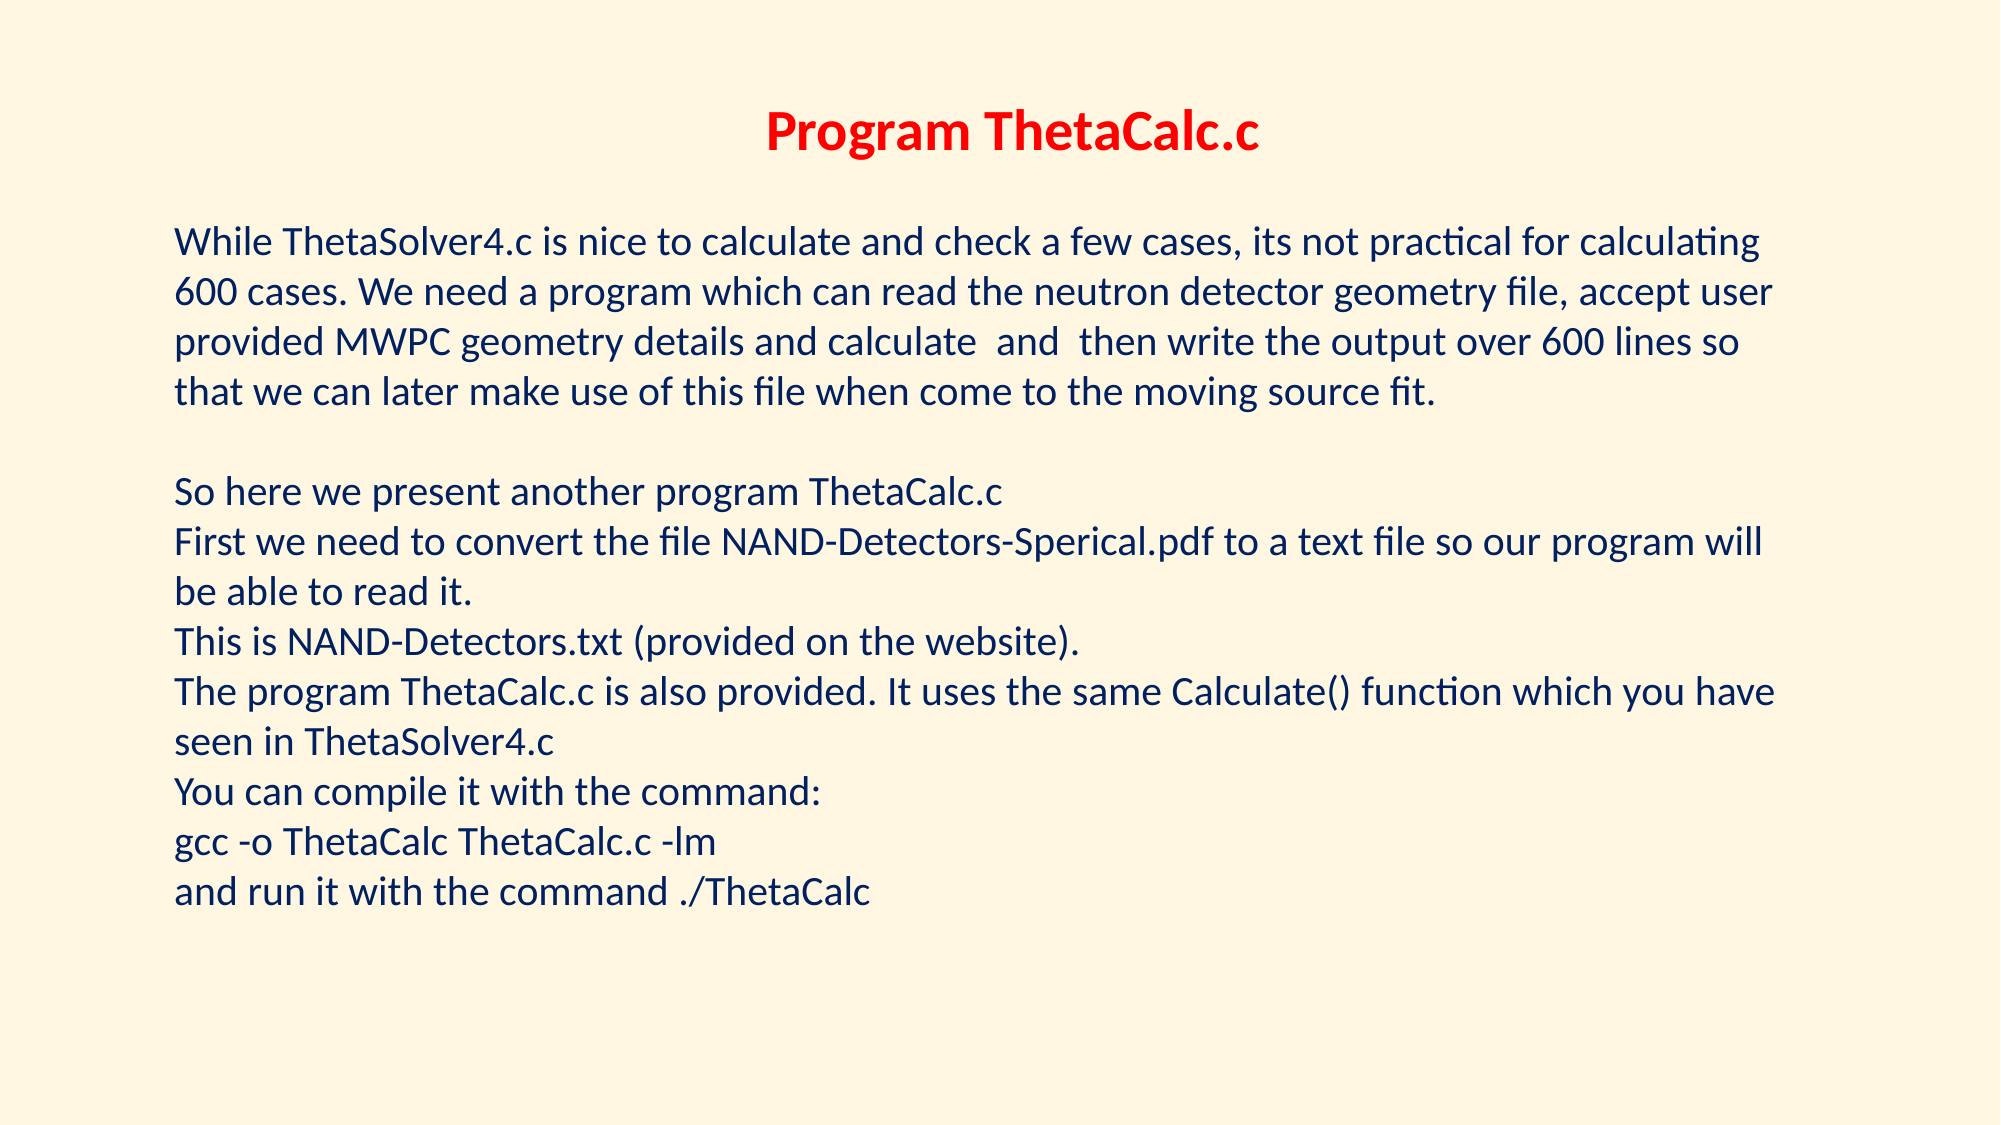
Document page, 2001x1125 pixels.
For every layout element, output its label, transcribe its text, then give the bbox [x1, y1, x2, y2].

text_box Program ThetaCalc.c [751, 84, 1284, 170]
